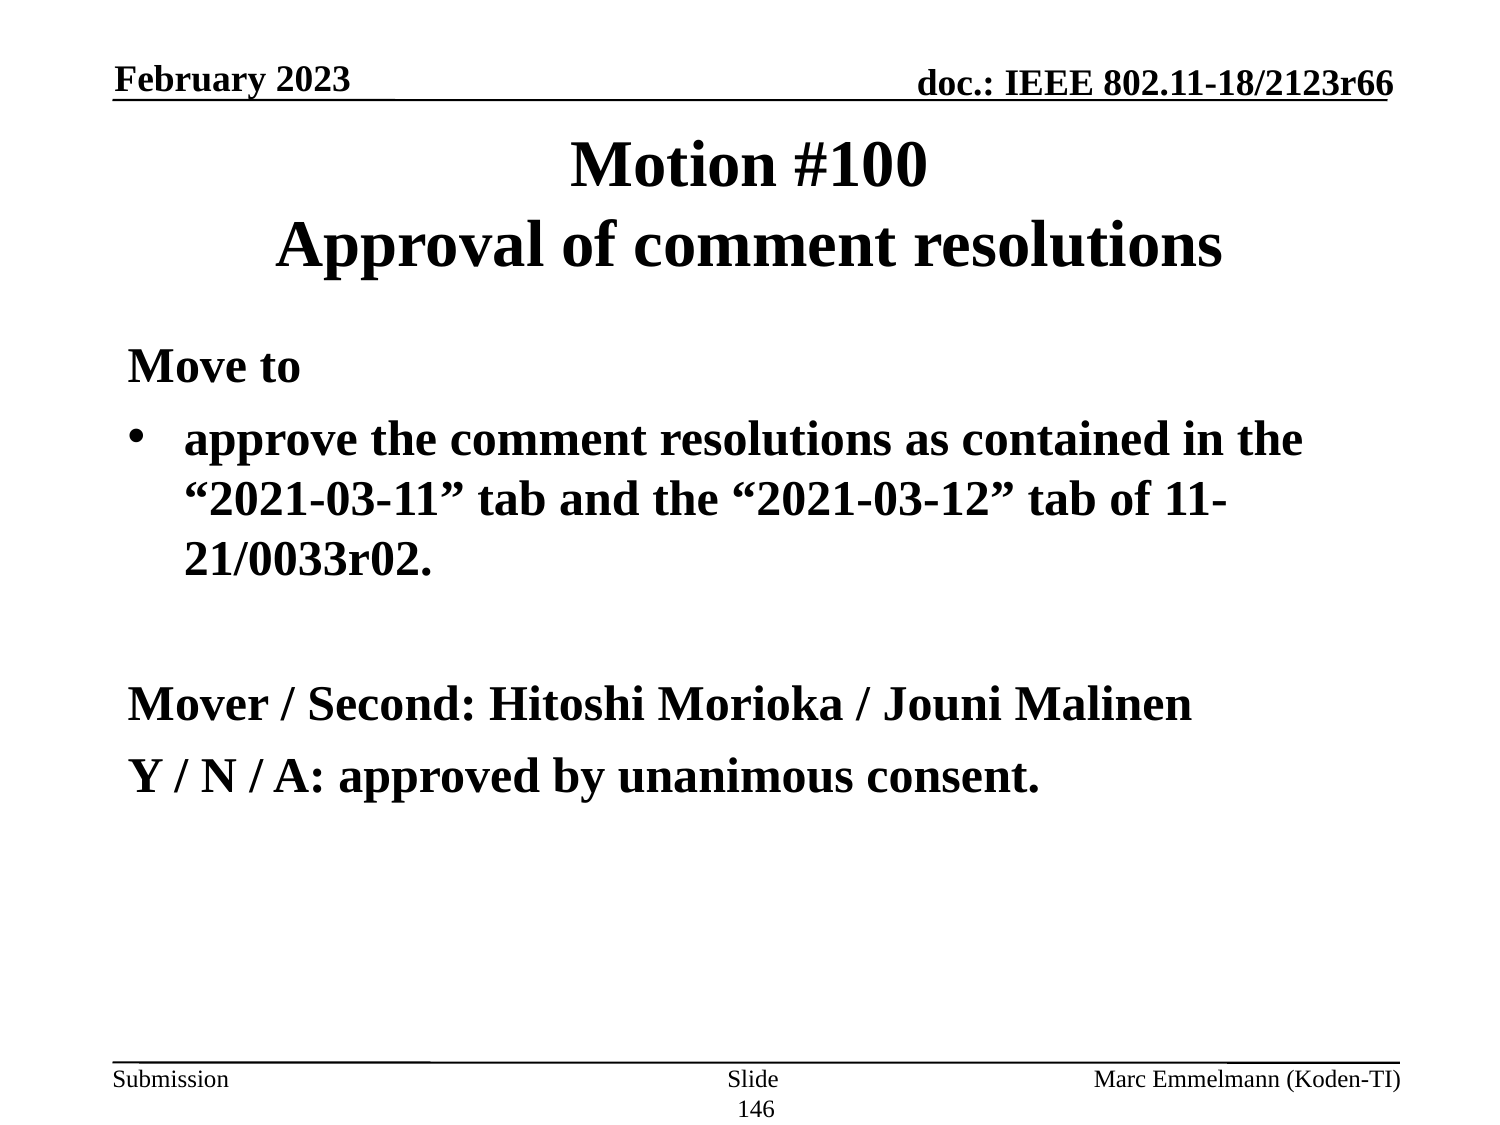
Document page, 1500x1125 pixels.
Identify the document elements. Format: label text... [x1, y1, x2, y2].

slide_number Slide 146 [712, 1061, 800, 1123]
title Motion #100 Approval of comment resolutions [112, 112, 1388, 288]
list Move to approve the comment resolutions as contained in the “2021-03-11” tab and the “2021-03-12” tab of 11-21/0033r02. Mover / Second: Hitoshi Morioka / Jouni Malinen Y / N / A: approved by unanimous consent. [112, 324, 1388, 1000]
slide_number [114, 54, 423, 100]
footer Marc Emmelmann (Koden-TI) [878, 1061, 1402, 1093]
